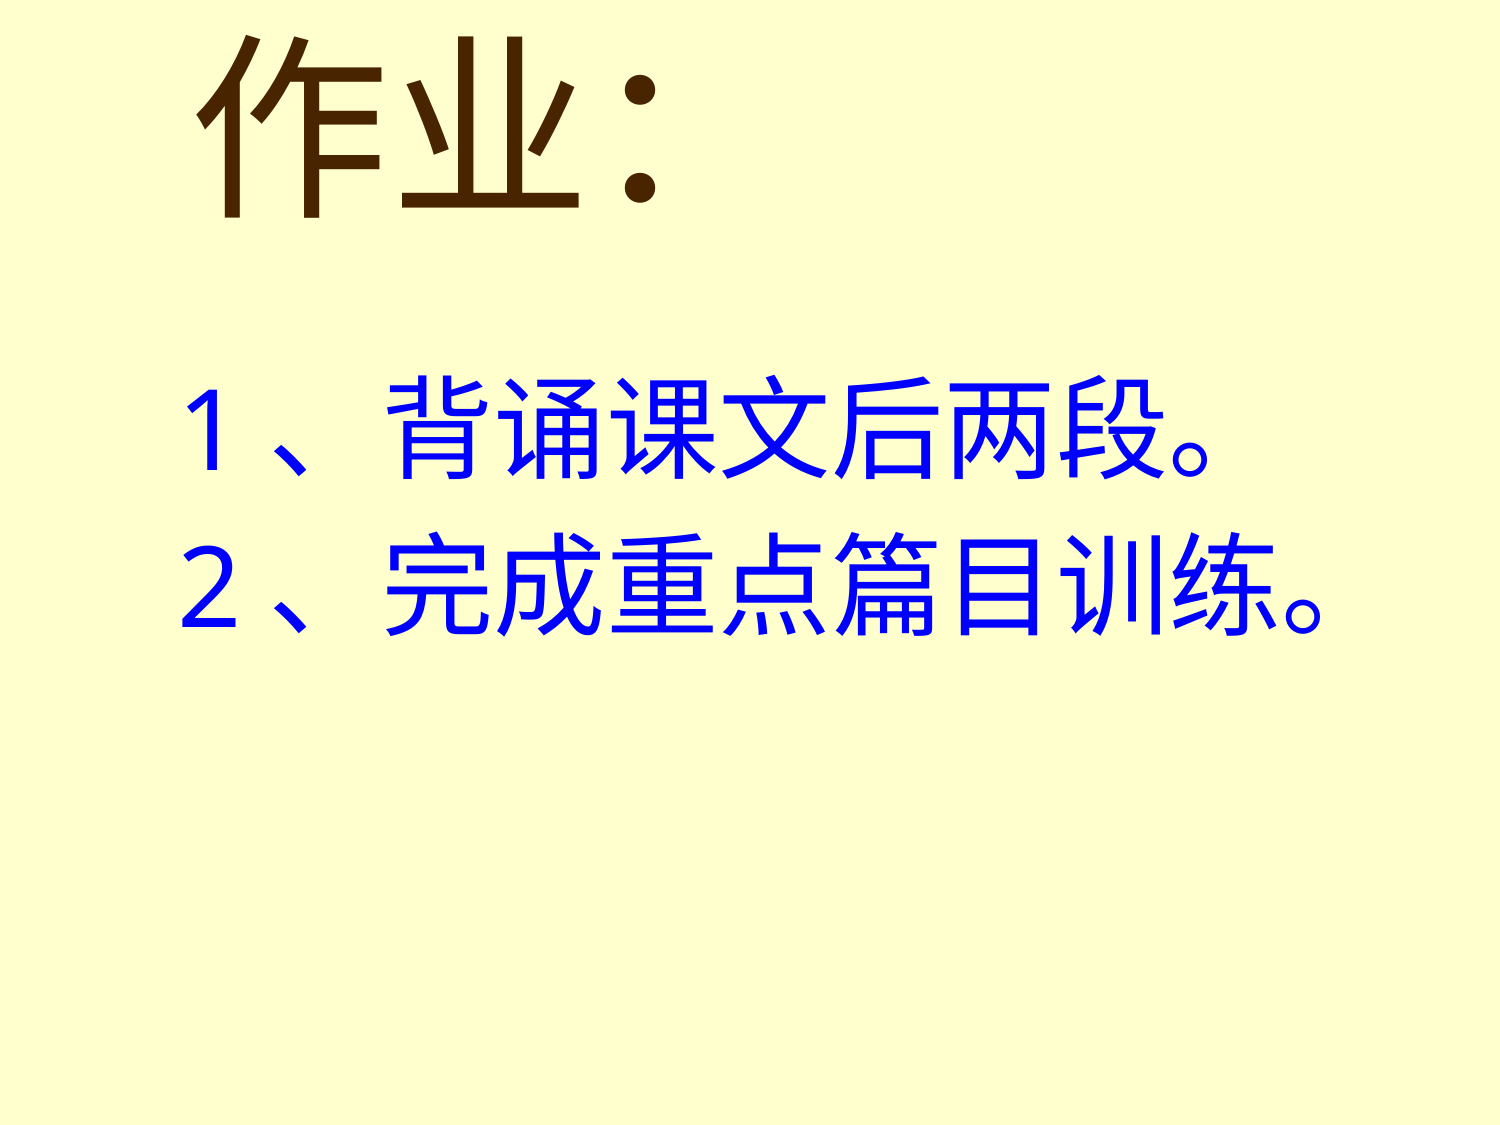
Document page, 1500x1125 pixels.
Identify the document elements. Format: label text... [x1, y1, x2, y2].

list 1、背诵课文后两段。 2、完成重点篇目训练。 [162, 349, 1438, 836]
title 作业： [174, 37, 951, 251]
